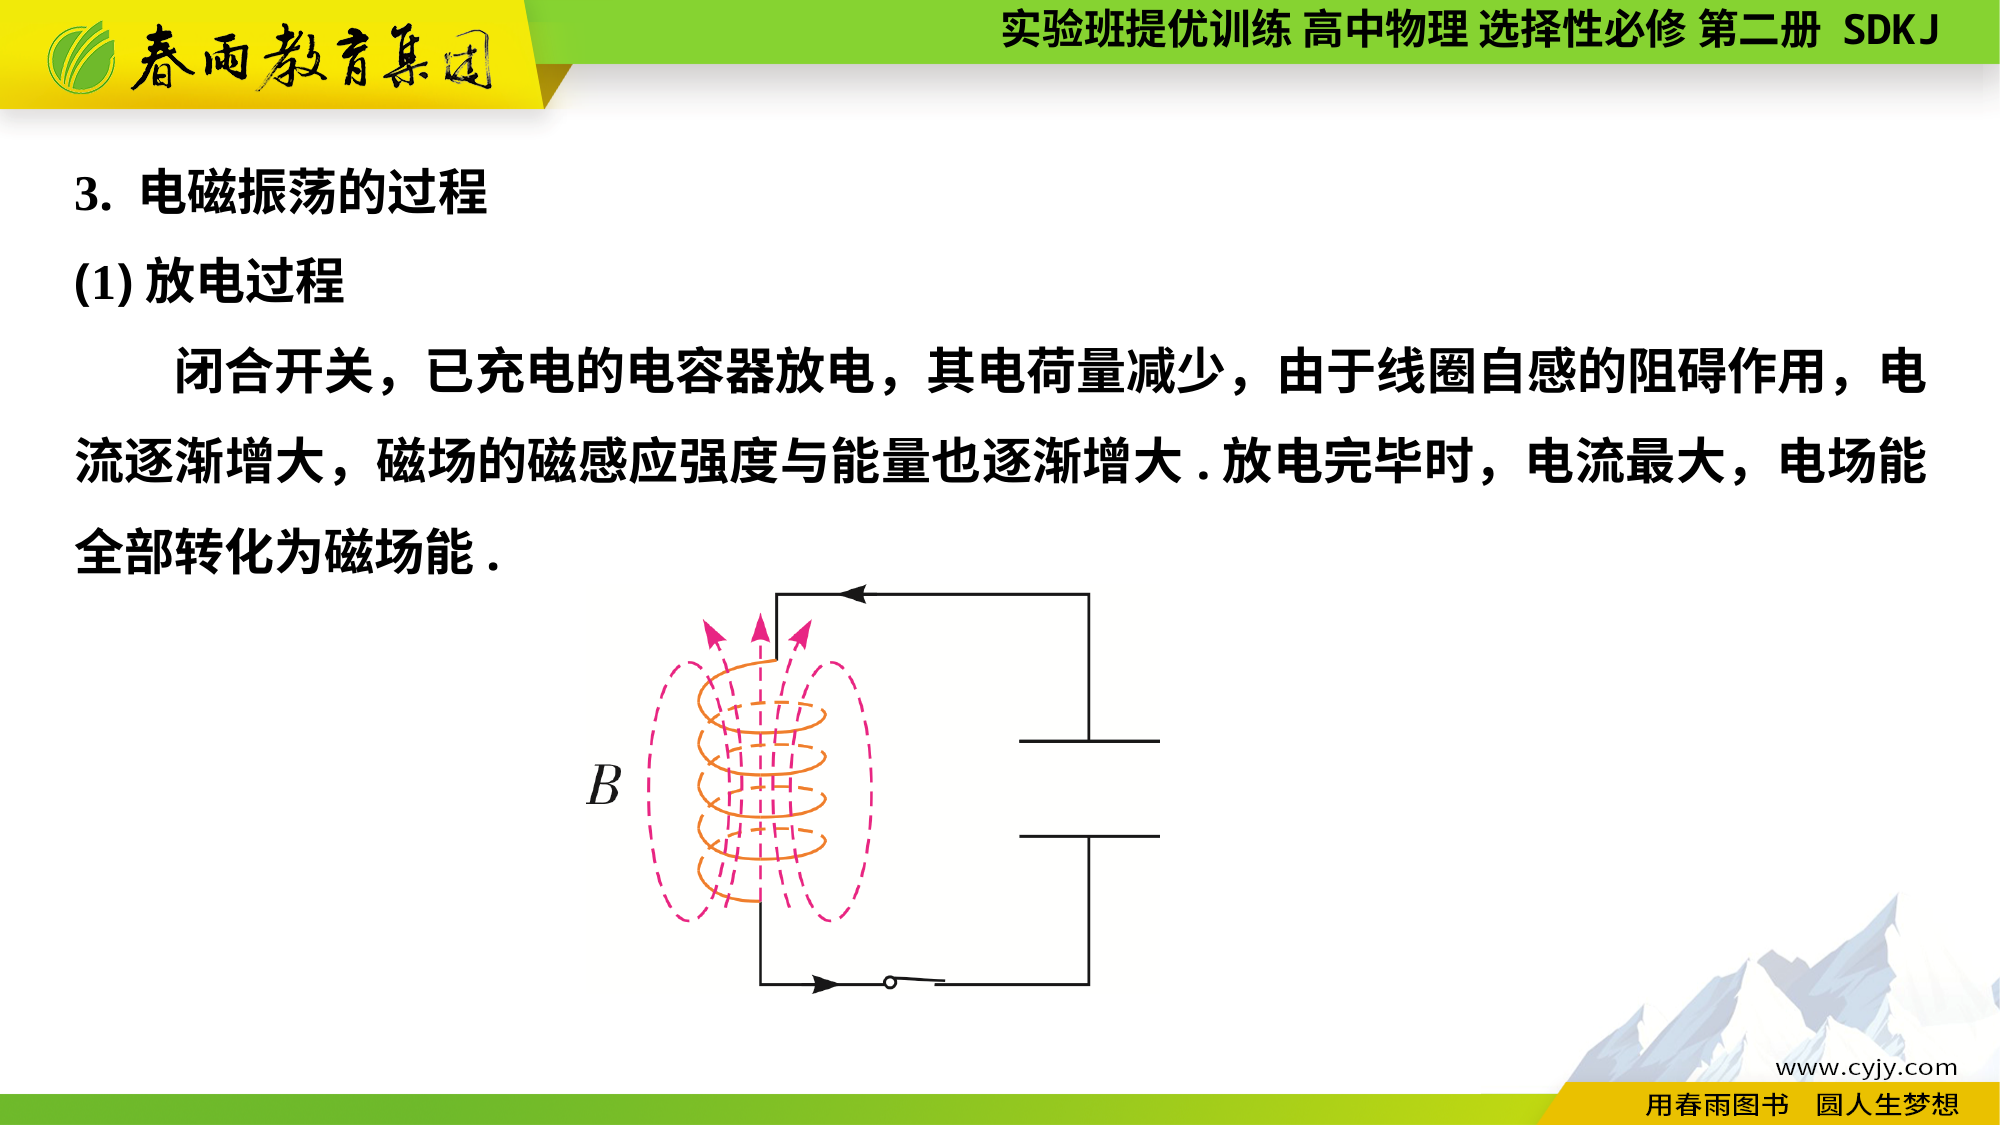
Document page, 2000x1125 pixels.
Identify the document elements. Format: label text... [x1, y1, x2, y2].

picture [0, 0, 2000, 1125]
list 3. 电磁振荡的过程 (1)放电过程 闭合开关，已充电的电容器放电，其电荷量减少，由于线圈自感的阻碍作用，电流逐渐增大，磁场的磁感应强度与能量也逐渐增大.放电完毕时，电流最大，电场能全部转化为磁场能. [59, 122, 1944, 581]
